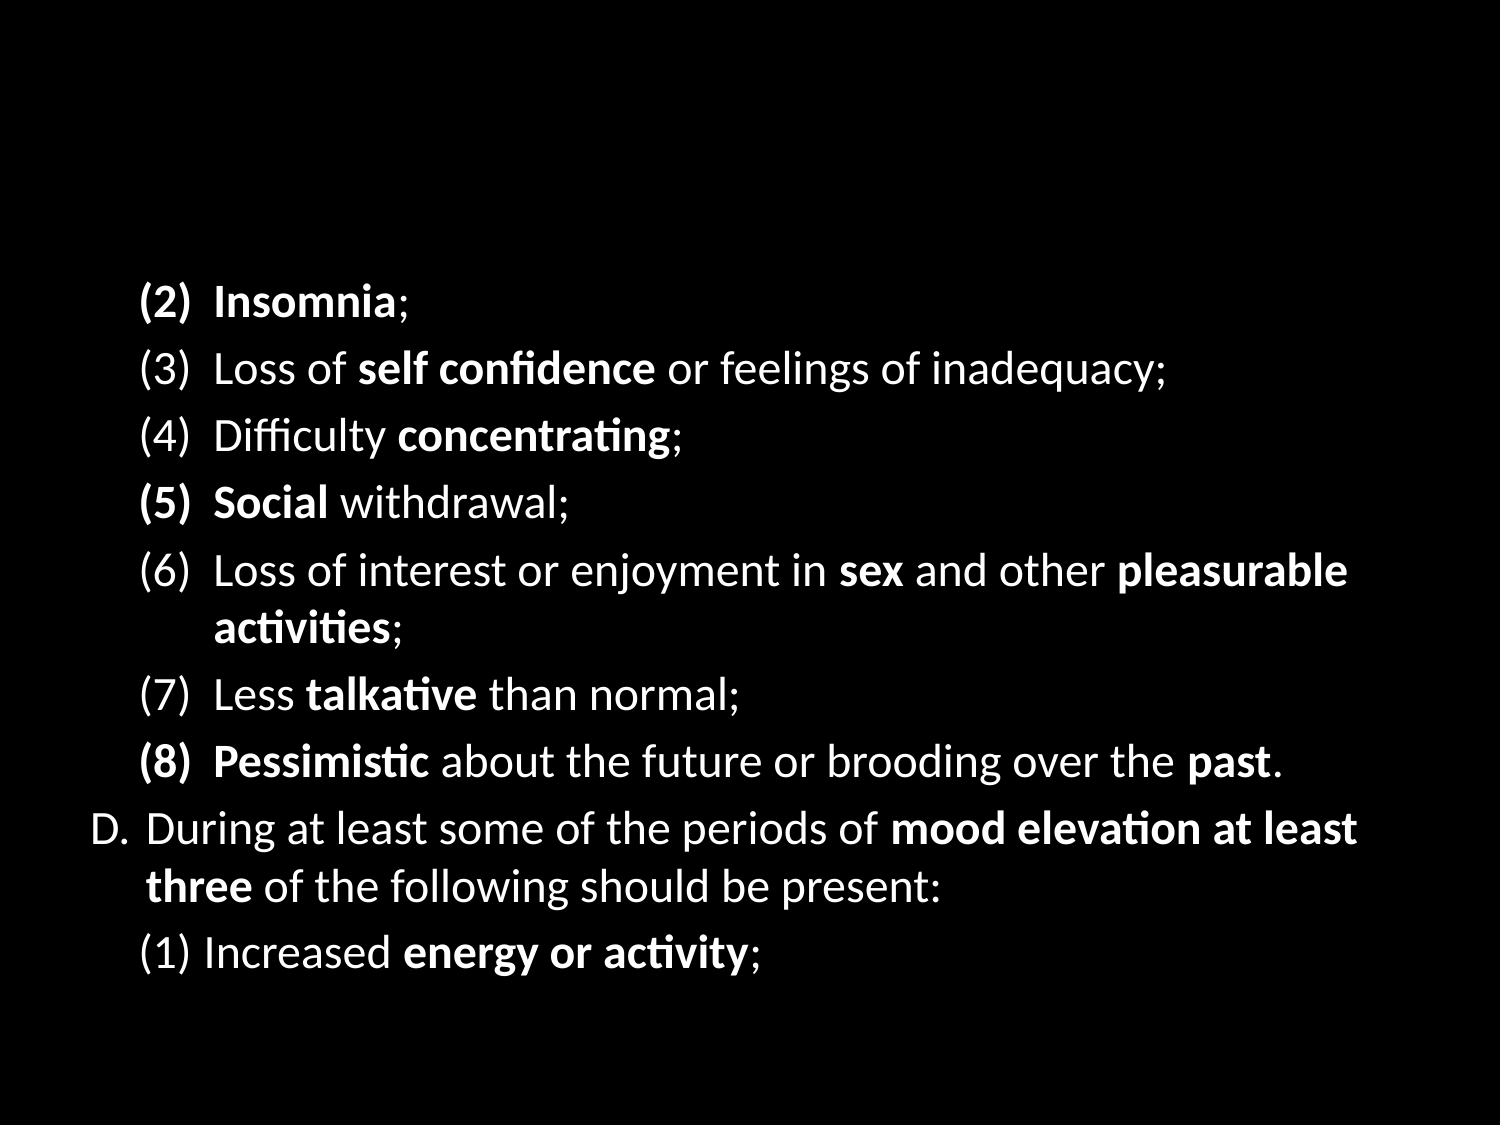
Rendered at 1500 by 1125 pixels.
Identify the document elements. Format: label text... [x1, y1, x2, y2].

list Insomnia; Loss of self confidence or feelings of inadequacy; Difficulty concentrating; Social withdrawal; Loss of interest or enjoyment in sex and other pleasurable activities; Less talkative than normal; Pessimistic about the future or brooding over the past. During at least some of the periods of mood elevation at least three of the following should be present: Increased energy or activity; [75, 262, 1425, 1005]
